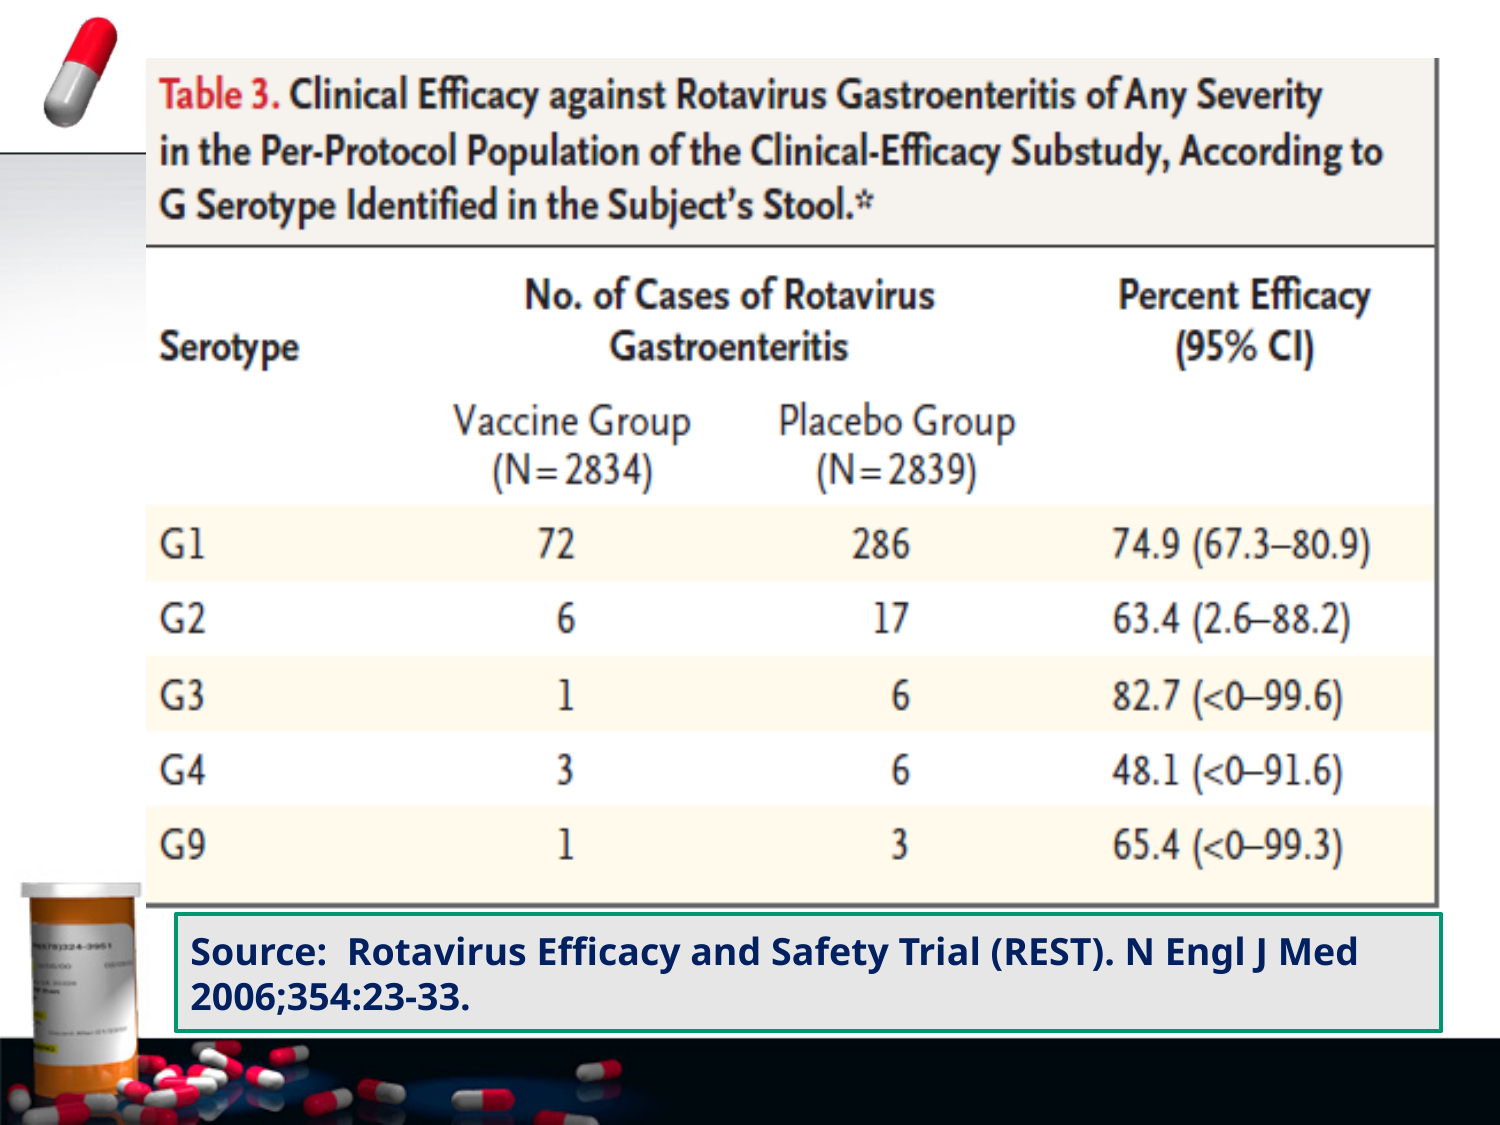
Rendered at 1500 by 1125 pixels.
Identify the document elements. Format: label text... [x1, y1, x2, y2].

text_box Source: Rotavirus Efficacy and Safety Trial (REST). N Engl J Med 2006;354:23-33. [174, 921, 1443, 1033]
picture [0, 0, 1500, 1125]
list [146, 58, 1442, 915]
